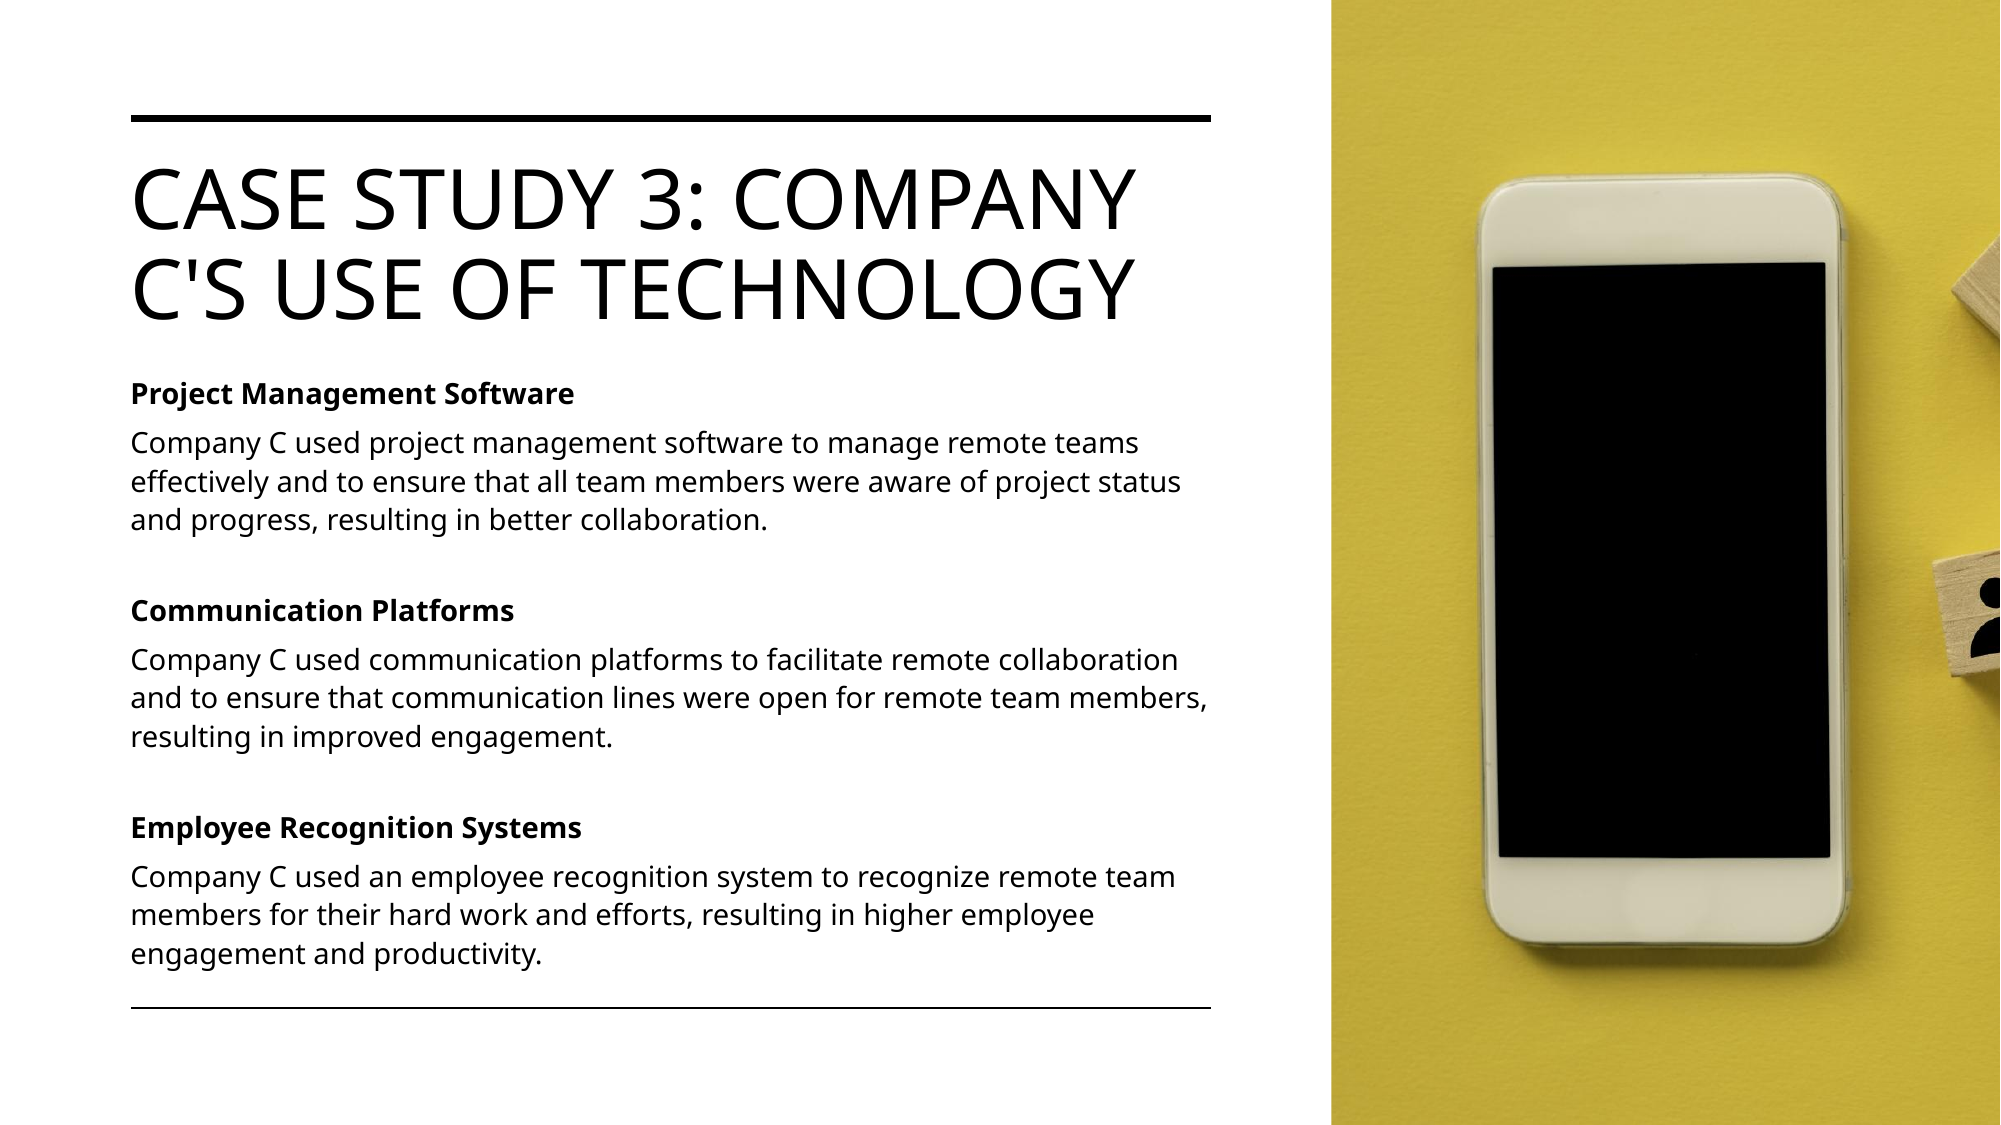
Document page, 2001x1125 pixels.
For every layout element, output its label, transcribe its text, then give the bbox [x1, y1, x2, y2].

text_box [0, 0, 1331, 1125]
list Project Management Software Company C used project management software to manage remote teams effectively and to ensure that all team members were aware of project status and progress, resulting in better collaboration. Communication Platforms Company C used communication platforms to facilitate remote collaboration and to ensure that communication lines were open for remote team members, resulting in improved engagement. Employee Recognition Systems Company C used an employee recognition system to recognize remote team members for their hard work and efforts, resulting in higher employee engagement and productivity. [115, 364, 1226, 978]
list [1331, 0, 2000, 1125]
title Case Study 3: Company C's Use of Technology [115, 149, 1226, 364]
